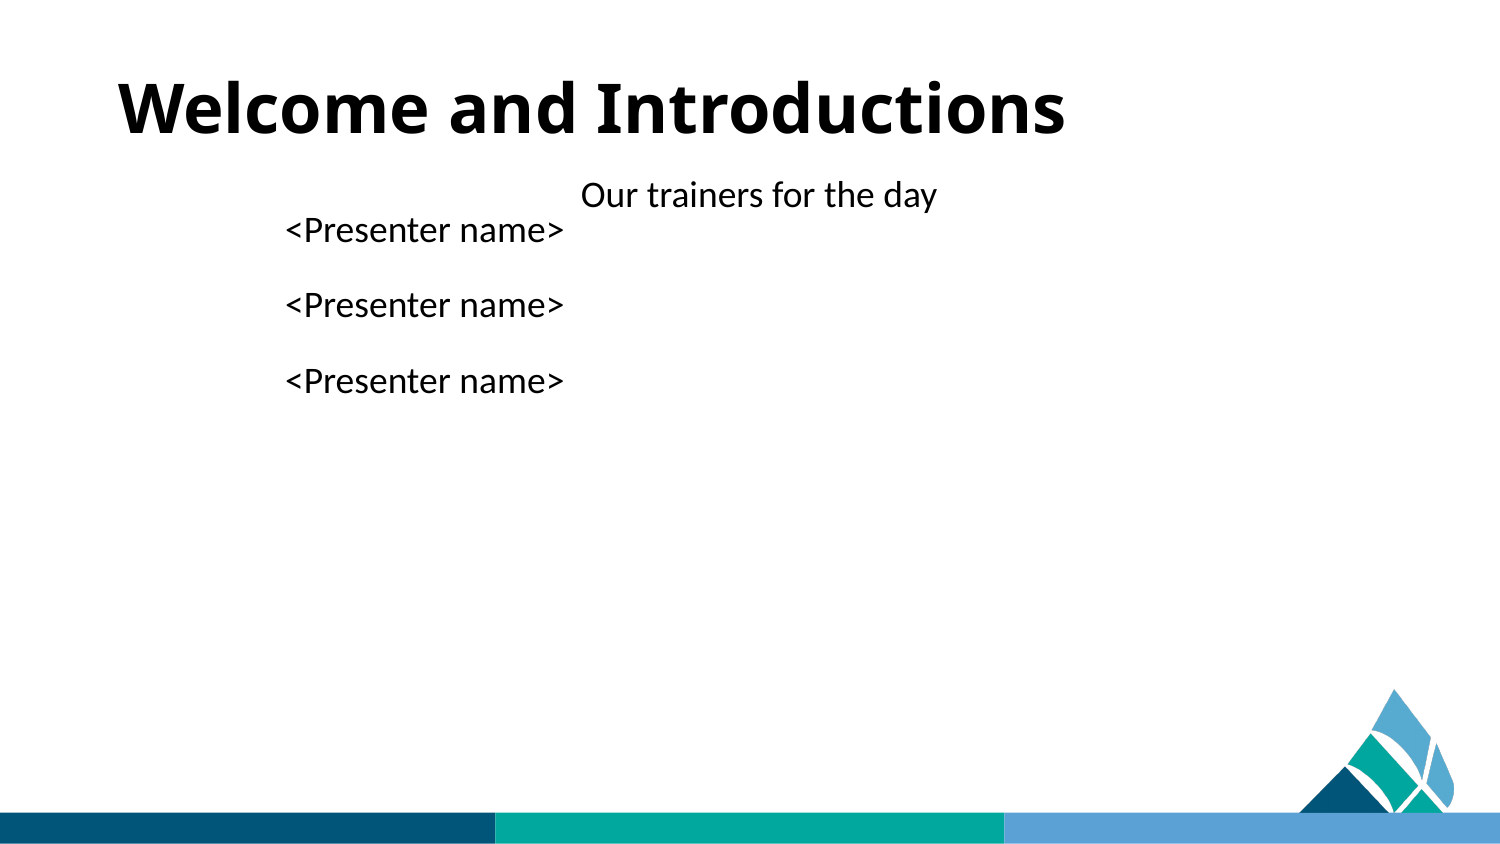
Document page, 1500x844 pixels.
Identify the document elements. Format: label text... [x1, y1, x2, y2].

picture [1299, 689, 1454, 813]
title Welcome and Introductions [103, 44, 1397, 165]
list Our trainers for the day <Presenter name> <Presenter name> <Presenter name> [103, 165, 1397, 666]
